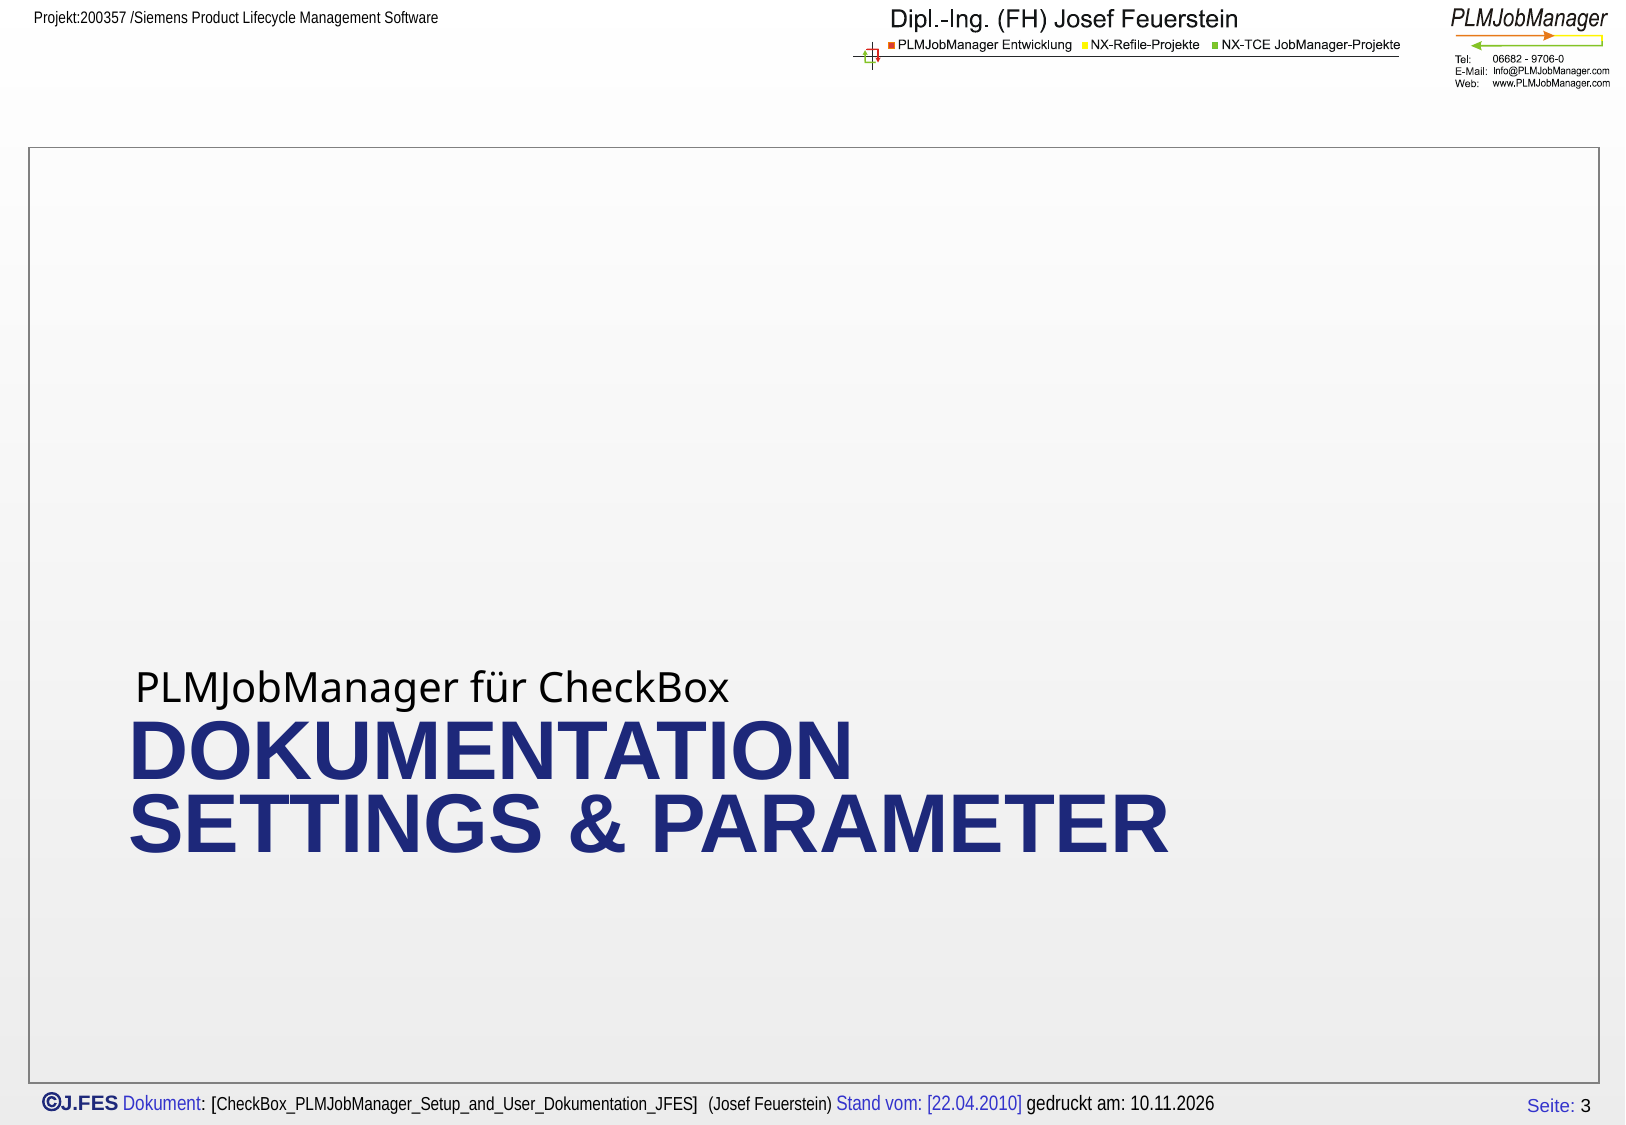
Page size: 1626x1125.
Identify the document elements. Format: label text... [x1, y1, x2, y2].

list PLMJobManager für CheckBox [118, 464, 1501, 711]
title Dokumentation Settings & Parameter [128, 722, 1510, 872]
